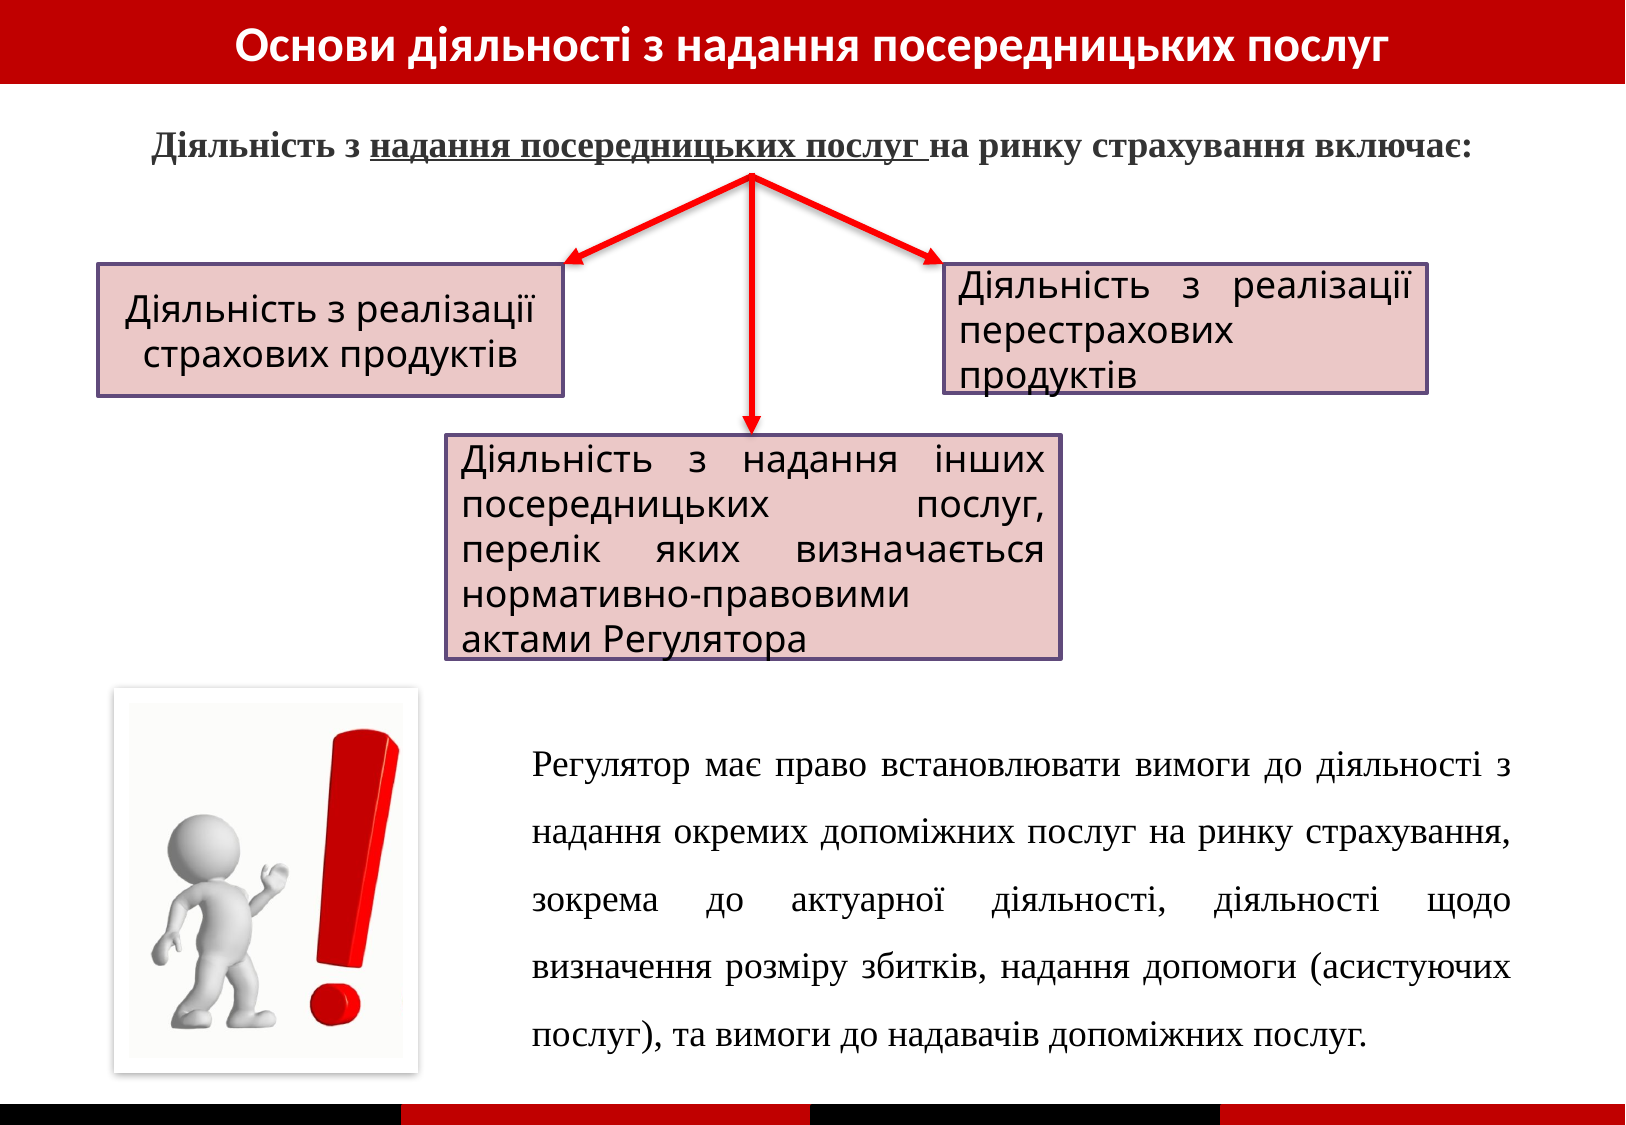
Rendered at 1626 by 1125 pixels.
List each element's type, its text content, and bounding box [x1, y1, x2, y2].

text_box Діяльність з реалізації перестрахових продуктів [942, 262, 1429, 395]
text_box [0, 1105, 1625, 1125]
text_box Основи діяльності з надання посередницьких послуг [0, 0, 1625, 84]
text_box Діяльність з надання інших посередницьких послуг, перелік яких визначається нормативно-правовими актами Регулятора [444, 433, 1063, 661]
text_box Діяльність з реалізації страхових продуктів [96, 262, 565, 398]
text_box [562, 176, 747, 265]
text_box Діяльність з надання посередницьких послуг на ринку страхування включає: [97, 112, 1528, 172]
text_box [754, 176, 944, 265]
picture [128, 702, 404, 1059]
text_box Регулятор має право встановлювати вимоги до діяльності з надання окремих допоміжних послуг на ринку страхування, зокрема до актуарної діяльності, діяльності щодо визначення розміру збитків, надання допомоги (асистуючих послуг), та вимоги до надавачів допоміжних послуг. [517, 708, 1528, 1062]
